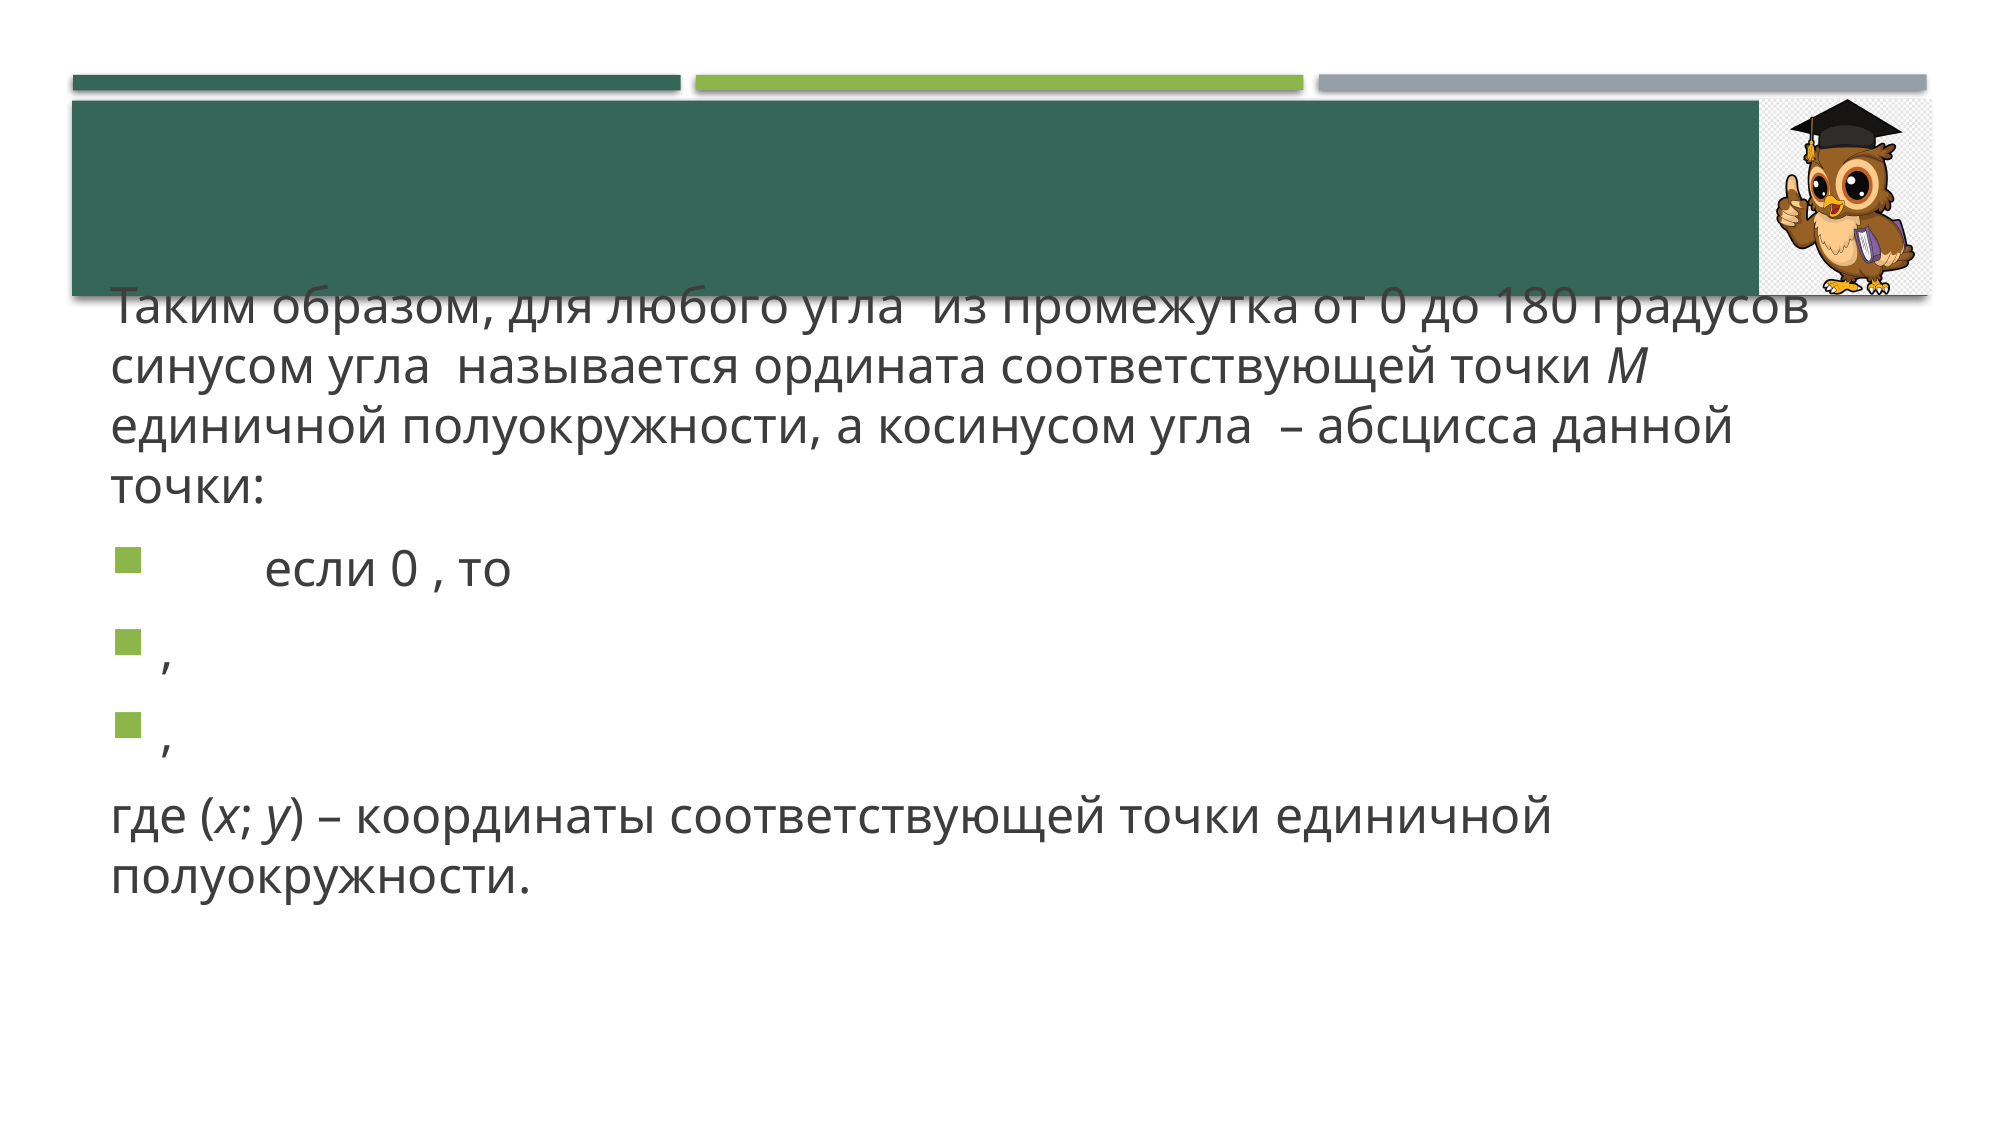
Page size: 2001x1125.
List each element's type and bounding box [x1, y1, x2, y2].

picture [1759, 99, 1932, 295]
